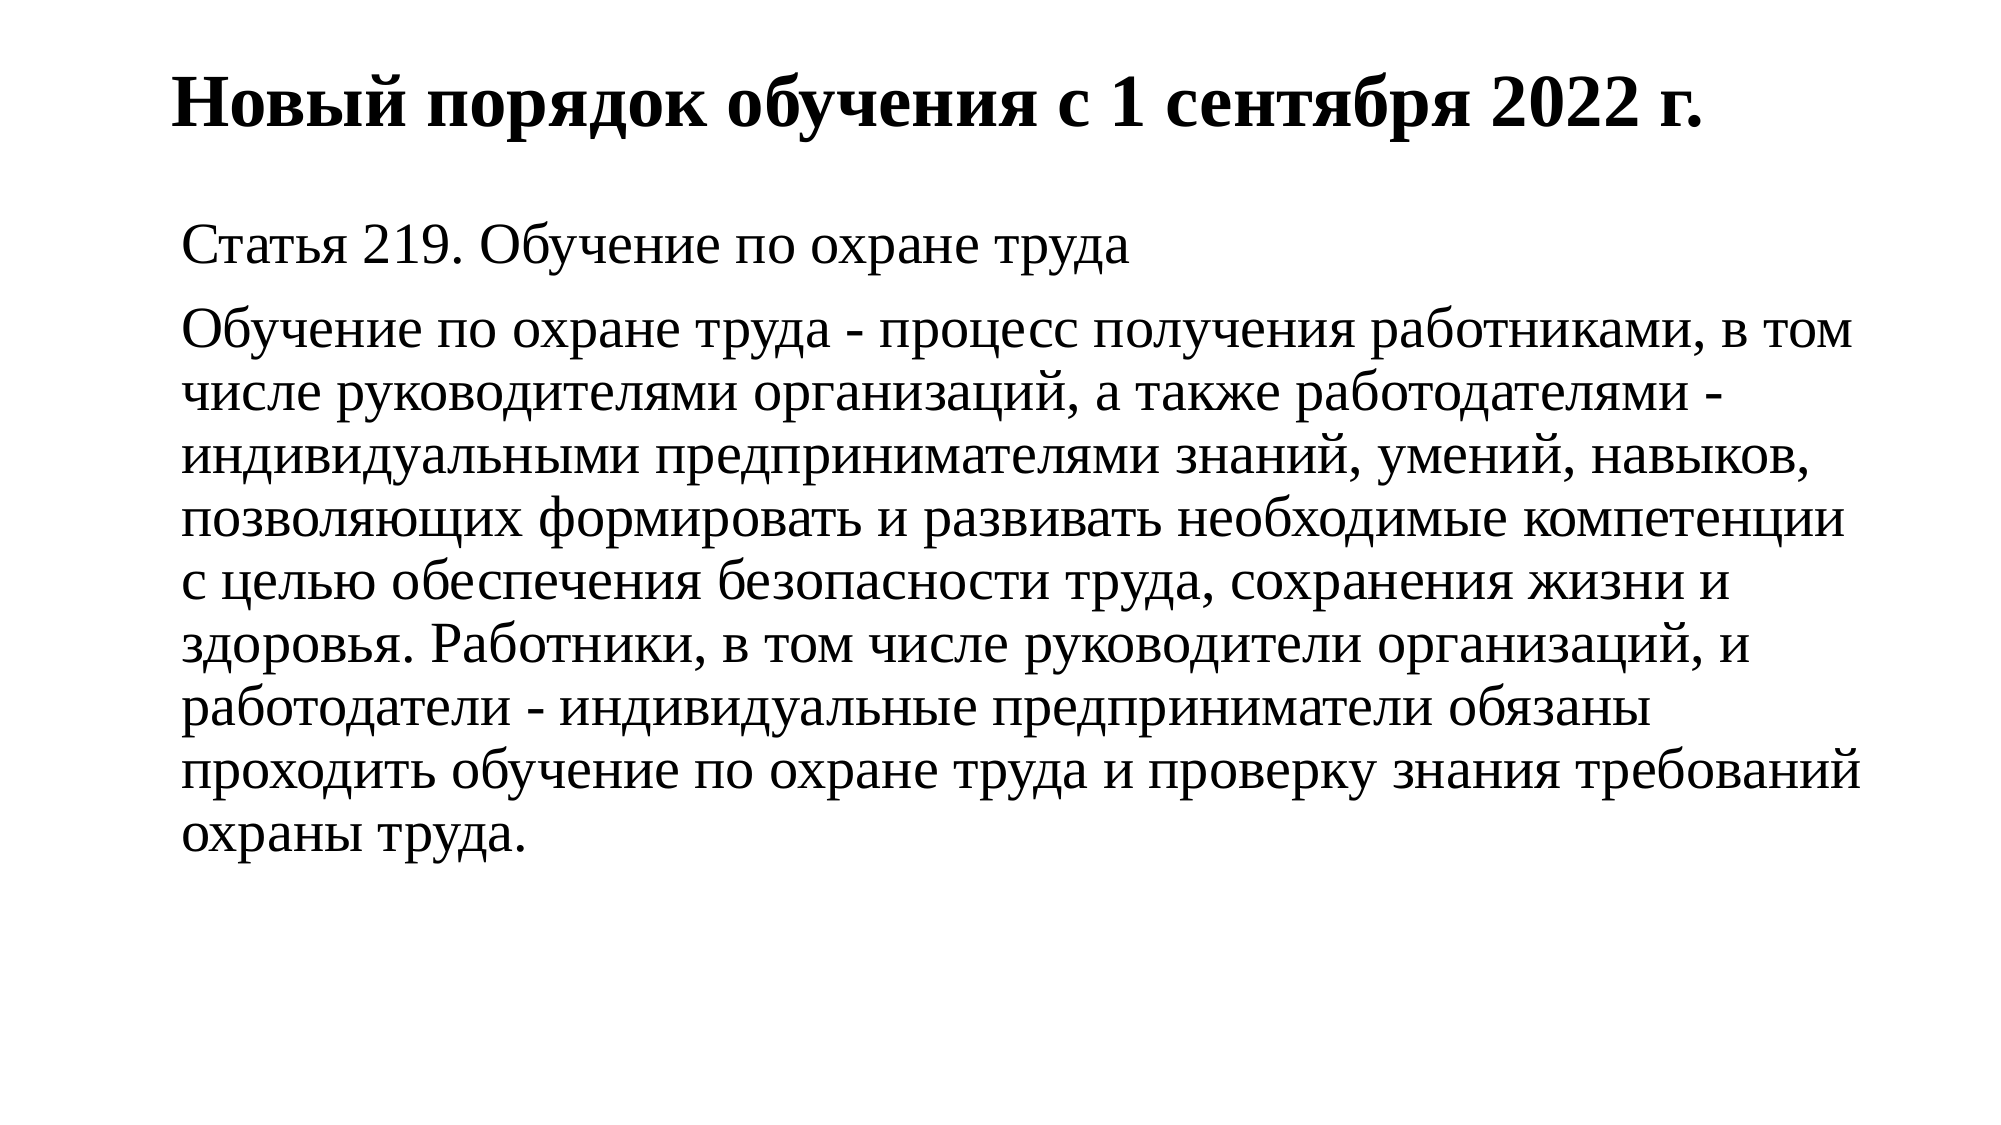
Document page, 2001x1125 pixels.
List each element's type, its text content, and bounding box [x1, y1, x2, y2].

title Новый порядок обучения с 1 сентября 2022 г. [156, 54, 1726, 149]
list Статья 219. Обучение по охране труда Обучение по охране труда - процесс получения работниками, в том числе руководителями организаций, а также работодателями - индивидуальными предпринимателями знаний, умений, навыков, позволяющих формировать и развивать необходимые компетенции с целью обеспечения безопасности труда, сохранения жизни и здоровья. Работники, в том числе руководители организаций, и работодатели - индивидуальные предприниматели обязаны проходить обучение по охране труда и проверку знания требований охраны труда. [166, 205, 1882, 892]
